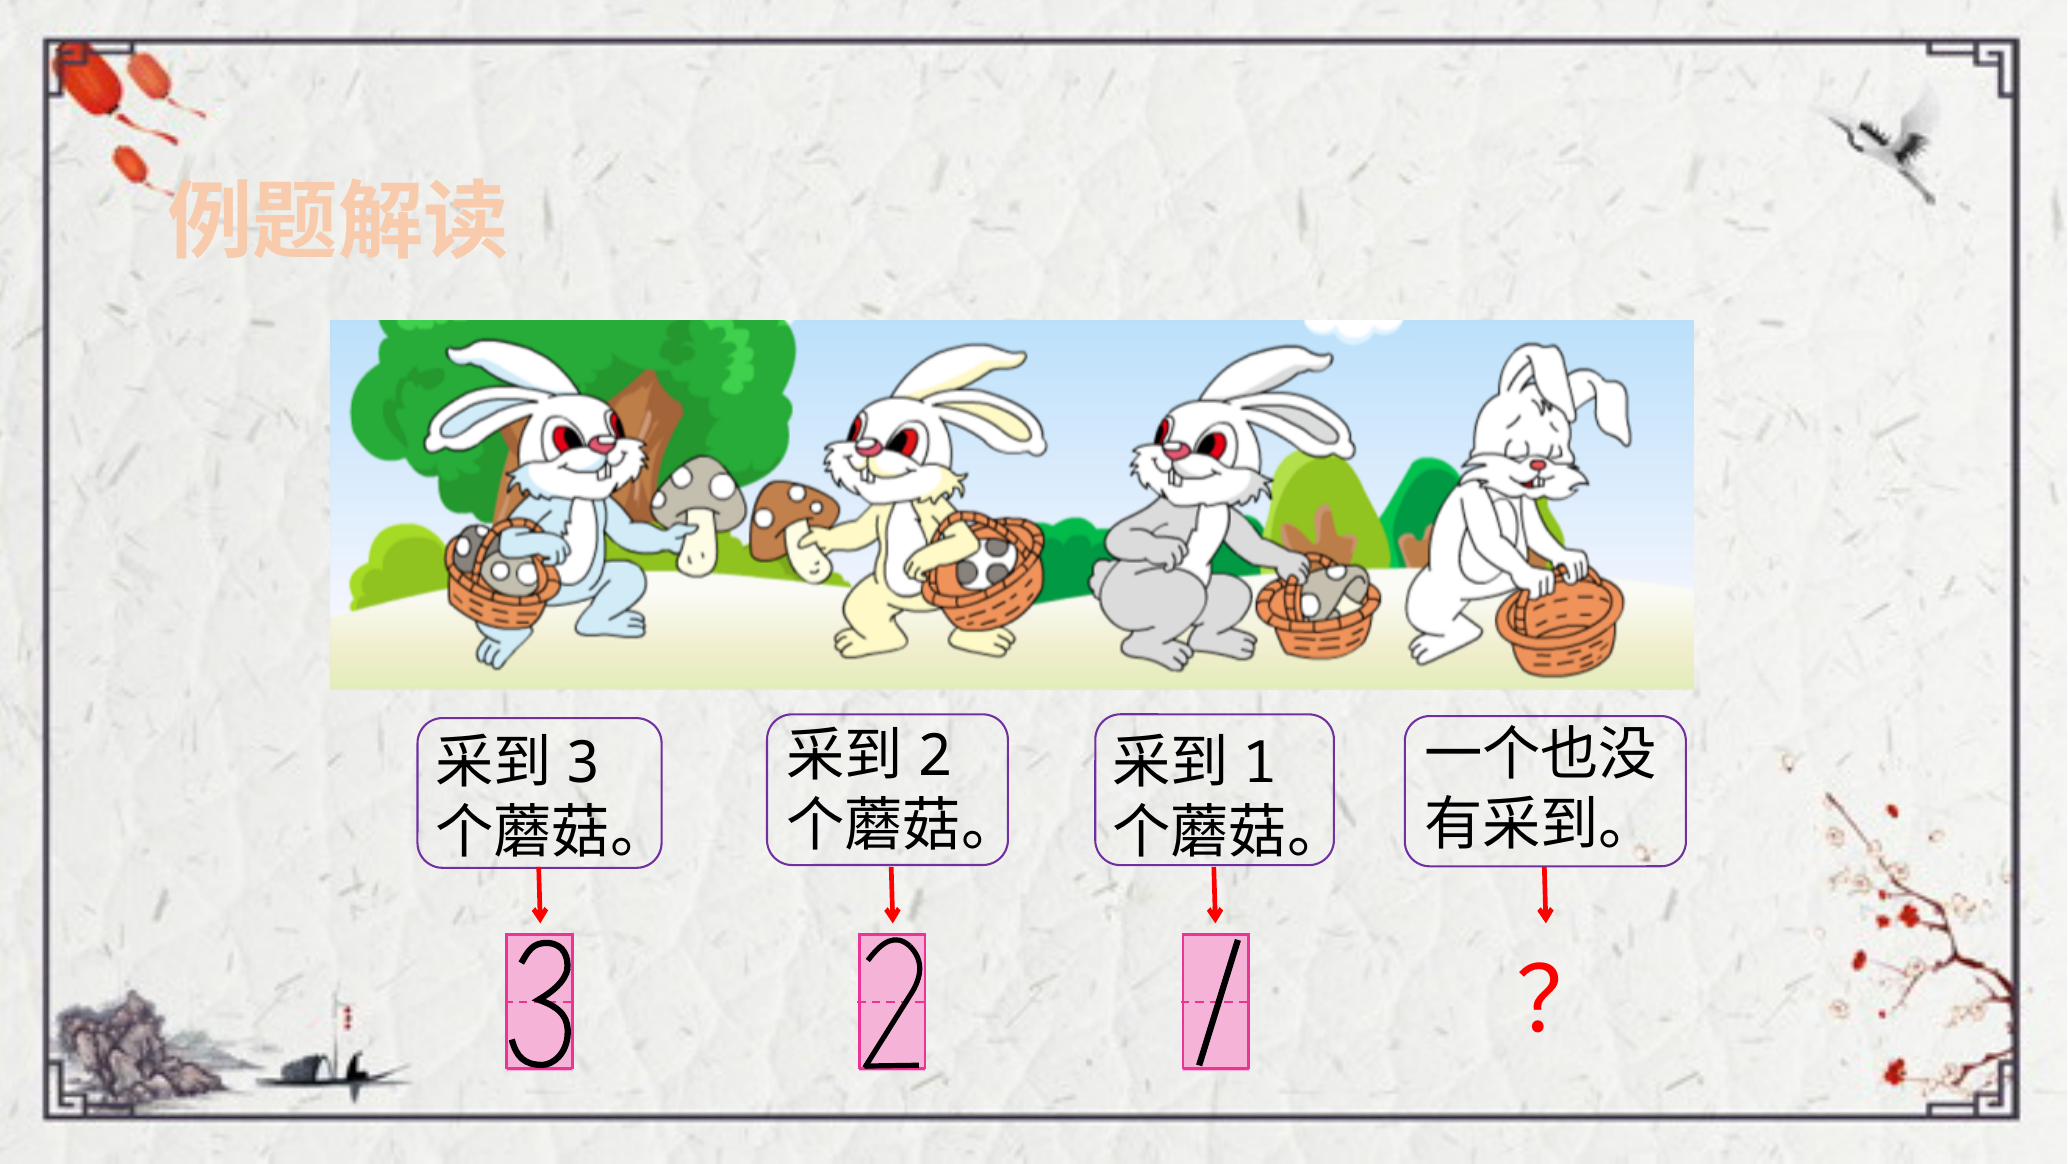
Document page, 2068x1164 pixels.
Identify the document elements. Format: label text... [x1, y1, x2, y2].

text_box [864, 939, 920, 1068]
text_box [504, 932, 573, 1072]
picture [0, 0, 2068, 1164]
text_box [1180, 932, 1250, 1072]
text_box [511, 942, 568, 1065]
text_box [1404, 708, 1686, 867]
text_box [417, 717, 665, 874]
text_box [767, 709, 1015, 867]
text_box ？ [1501, 933, 1619, 1059]
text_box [857, 932, 926, 1072]
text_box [1199, 939, 1238, 1066]
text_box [1095, 714, 1337, 874]
text_box 例题解读 [152, 158, 525, 277]
